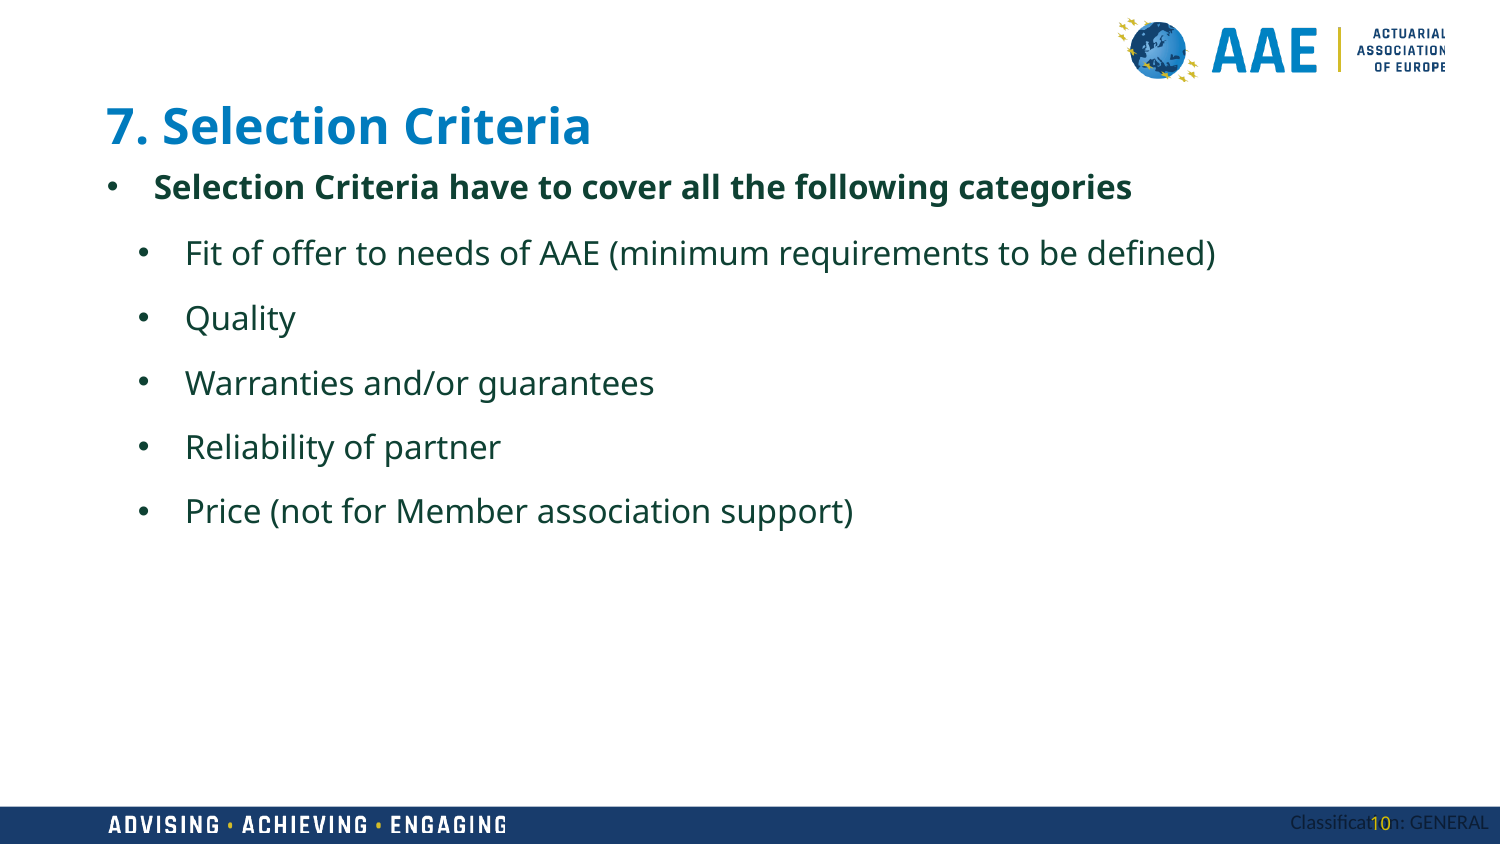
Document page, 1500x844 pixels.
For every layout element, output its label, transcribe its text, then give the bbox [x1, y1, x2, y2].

list Selection Criteria have to cover all the following categories Fit of offer to needs of AAE (minimum requirements to be defined) Quality Warranties and/or guarantees Reliability of partner Price (not for Member association support) [106, 157, 1392, 799]
title 7. Selection Criteria [106, 94, 1392, 157]
slide_number 10 [1102, 809, 1392, 842]
